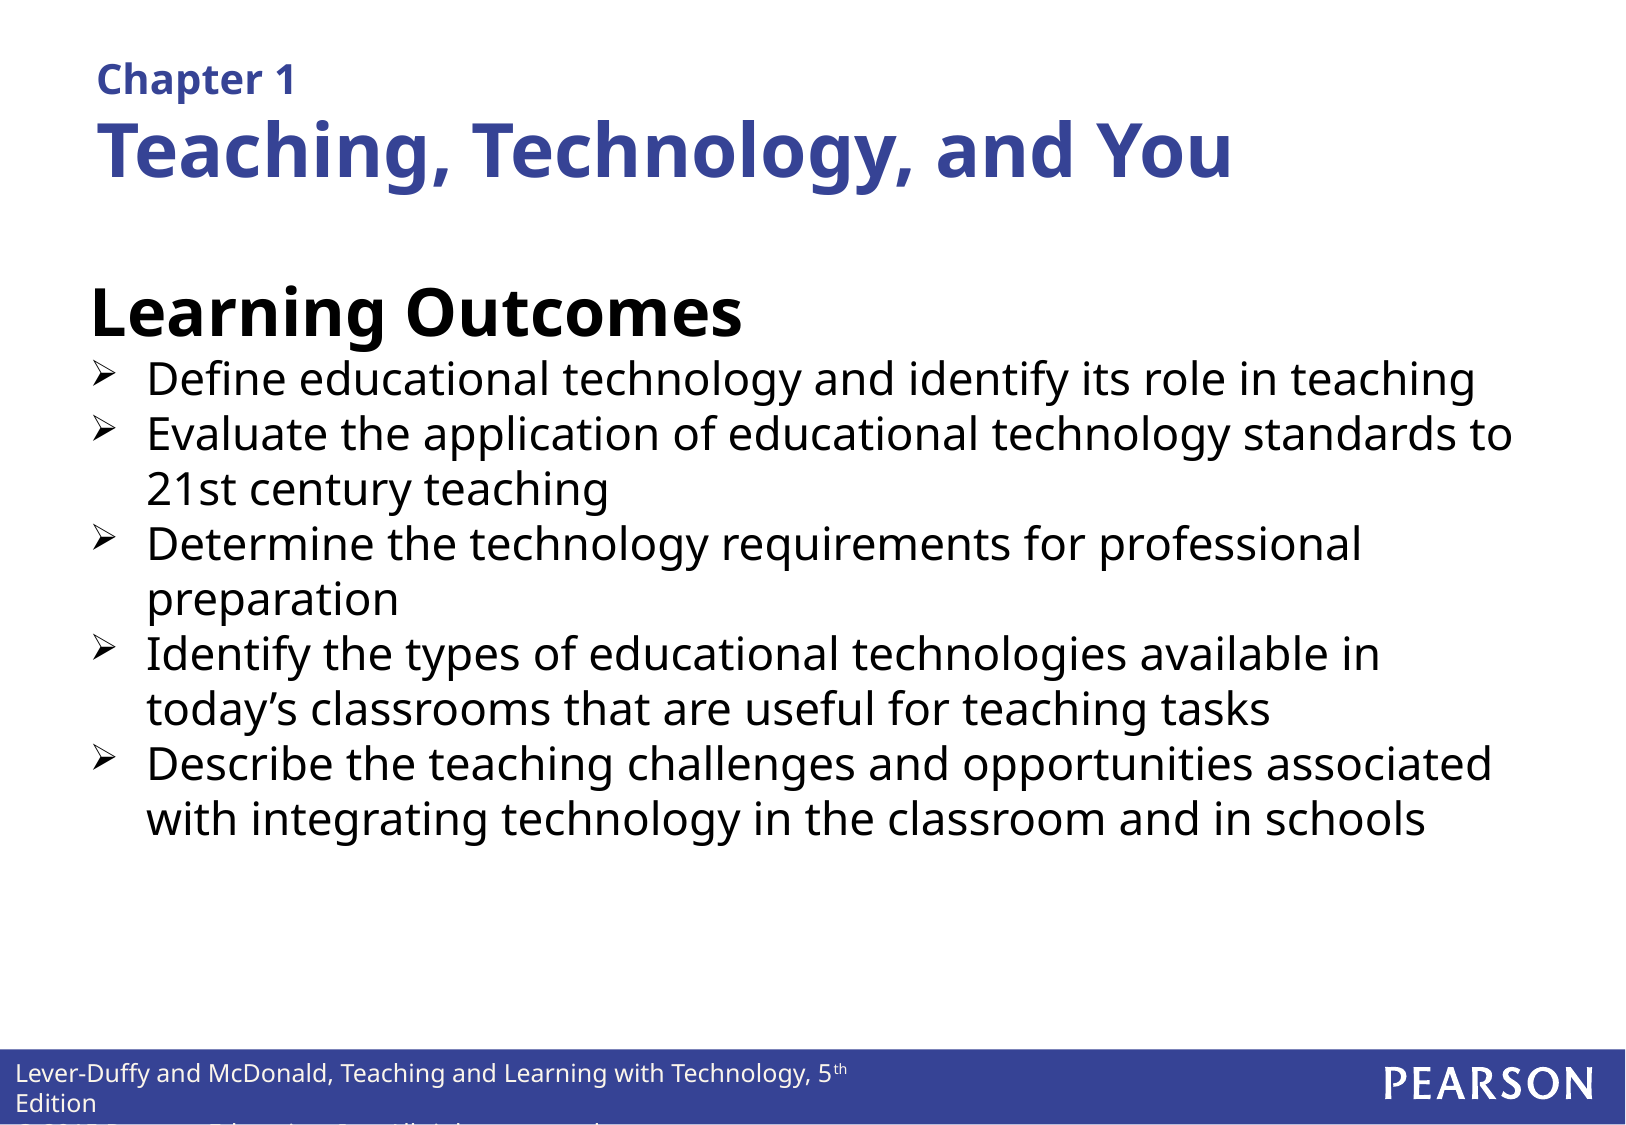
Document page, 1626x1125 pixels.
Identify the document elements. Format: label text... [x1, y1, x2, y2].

list Learning Outcomes Define educational technology and identify its role in teaching Evaluate the application of educational technology standards to 21st century teaching Determine the technology requirements for professional preparation Identify the types of educational technologies available in today’s classrooms that are useful for teaching tasks Describe the teaching challenges and opportunities associated with integrating technology in the classroom and in schools [75, 262, 1538, 1005]
title Chapter 1 Teaching, Technology, and You [81, 45, 1544, 233]
